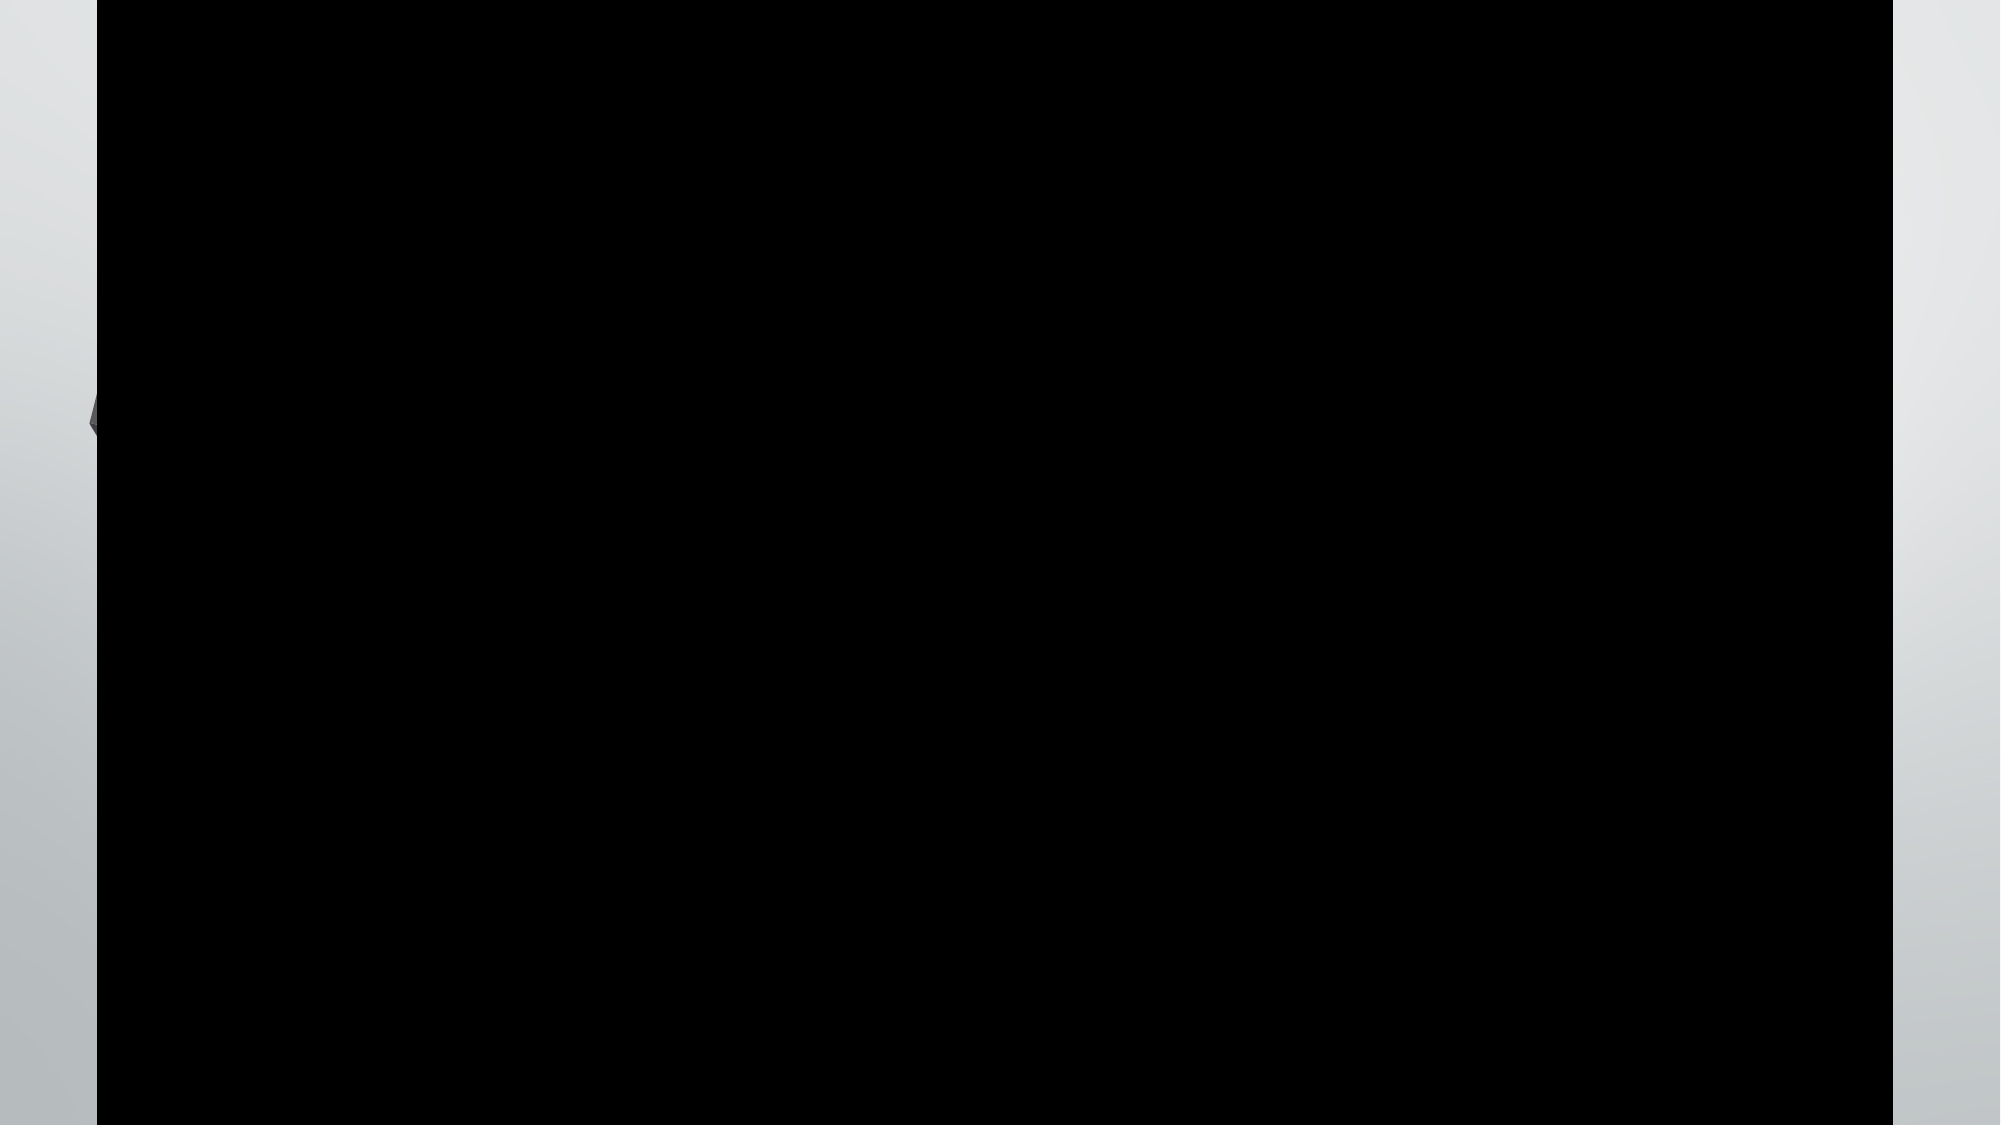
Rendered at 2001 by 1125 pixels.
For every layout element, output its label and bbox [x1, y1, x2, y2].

text_box [95, 0, 1894, 1125]
